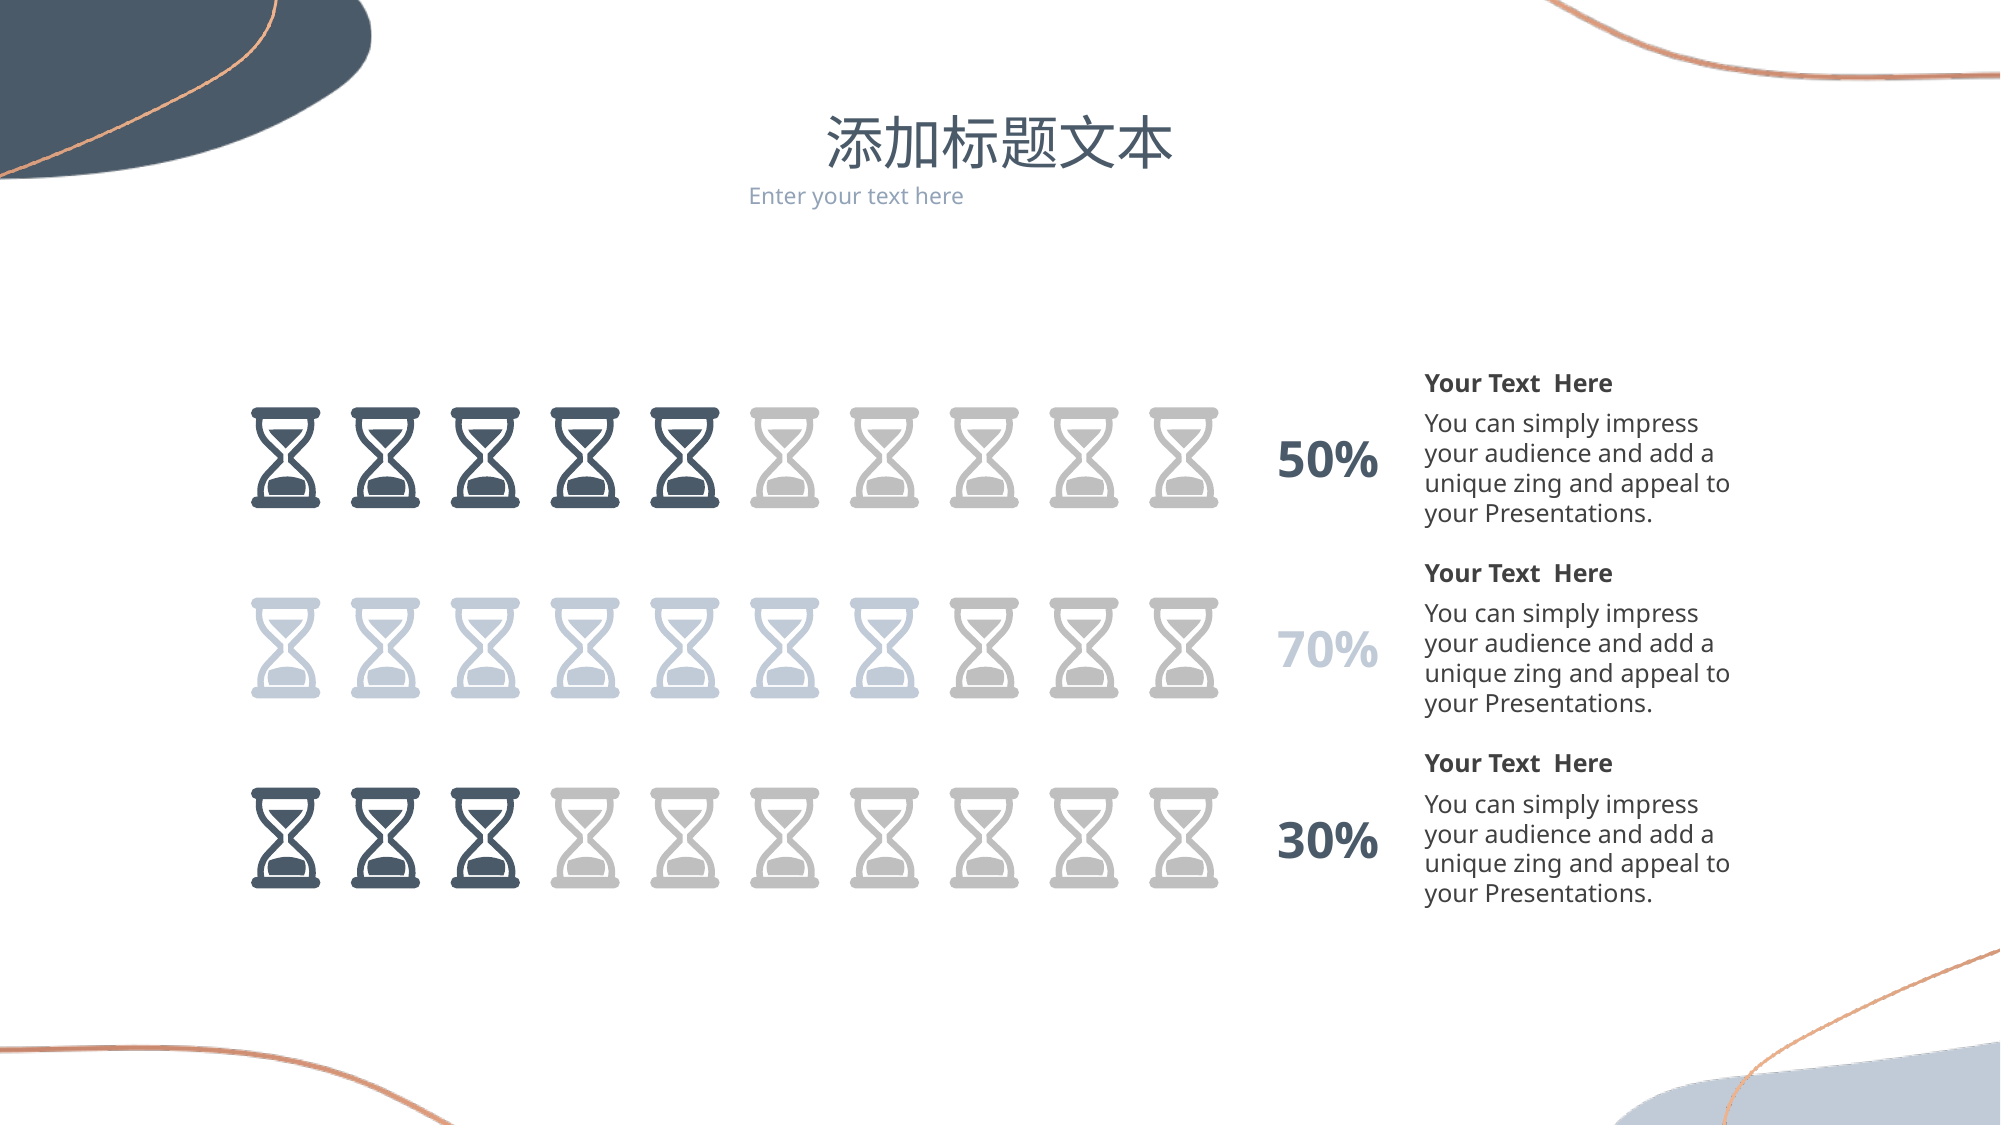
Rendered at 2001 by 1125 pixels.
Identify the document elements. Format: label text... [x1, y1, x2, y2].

text_box [549, 406, 621, 510]
text_box [649, 786, 721, 890]
text_box [549, 596, 621, 700]
picture [1522, 0, 2001, 107]
text_box You can simply impress your audience and add a unique zing and appeal to your Presentations. [1409, 405, 1772, 535]
text_box 30% [1248, 800, 1409, 876]
text_box [848, 406, 921, 510]
text_box [1147, 786, 1220, 890]
picture [1603, 918, 2001, 1125]
text_box [549, 786, 621, 890]
text_box 70% [1248, 610, 1409, 686]
text_box Enter your text here [733, 174, 1266, 217]
text_box You can simply impress your audience and add a unique zing and appeal to your Presentations. [1409, 595, 1772, 726]
text_box [349, 786, 422, 890]
text_box [449, 596, 522, 700]
text_box [748, 596, 821, 700]
picture [0, 0, 372, 207]
text_box [848, 596, 921, 700]
text_box [449, 406, 522, 510]
text_box [1147, 596, 1220, 700]
text_box [249, 596, 322, 700]
text_box [948, 786, 1021, 890]
text_box [748, 786, 821, 890]
text_box [948, 406, 1021, 510]
text_box Your Text Here [1409, 550, 1772, 595]
text_box 50% [1248, 420, 1409, 495]
text_box [1048, 786, 1120, 890]
text_box [249, 786, 322, 890]
picture [0, 1018, 478, 1125]
text_box [649, 406, 721, 510]
text_box [349, 596, 422, 700]
text_box [449, 786, 522, 890]
text_box [249, 406, 322, 510]
text_box [848, 786, 921, 890]
text_box Your Text Here [1409, 740, 1772, 786]
text_box [1147, 406, 1220, 510]
text_box [1048, 596, 1120, 700]
text_box [349, 406, 422, 510]
text_box [948, 596, 1021, 700]
text_box You can simply impress your audience and add a unique zing and appeal to your Presentations. [1409, 786, 1772, 916]
text_box [649, 596, 721, 700]
text_box 添加标题文本 [810, 98, 1190, 174]
text_box [748, 406, 821, 510]
text_box Your Text Here [1409, 360, 1772, 405]
text_box [1048, 406, 1120, 510]
